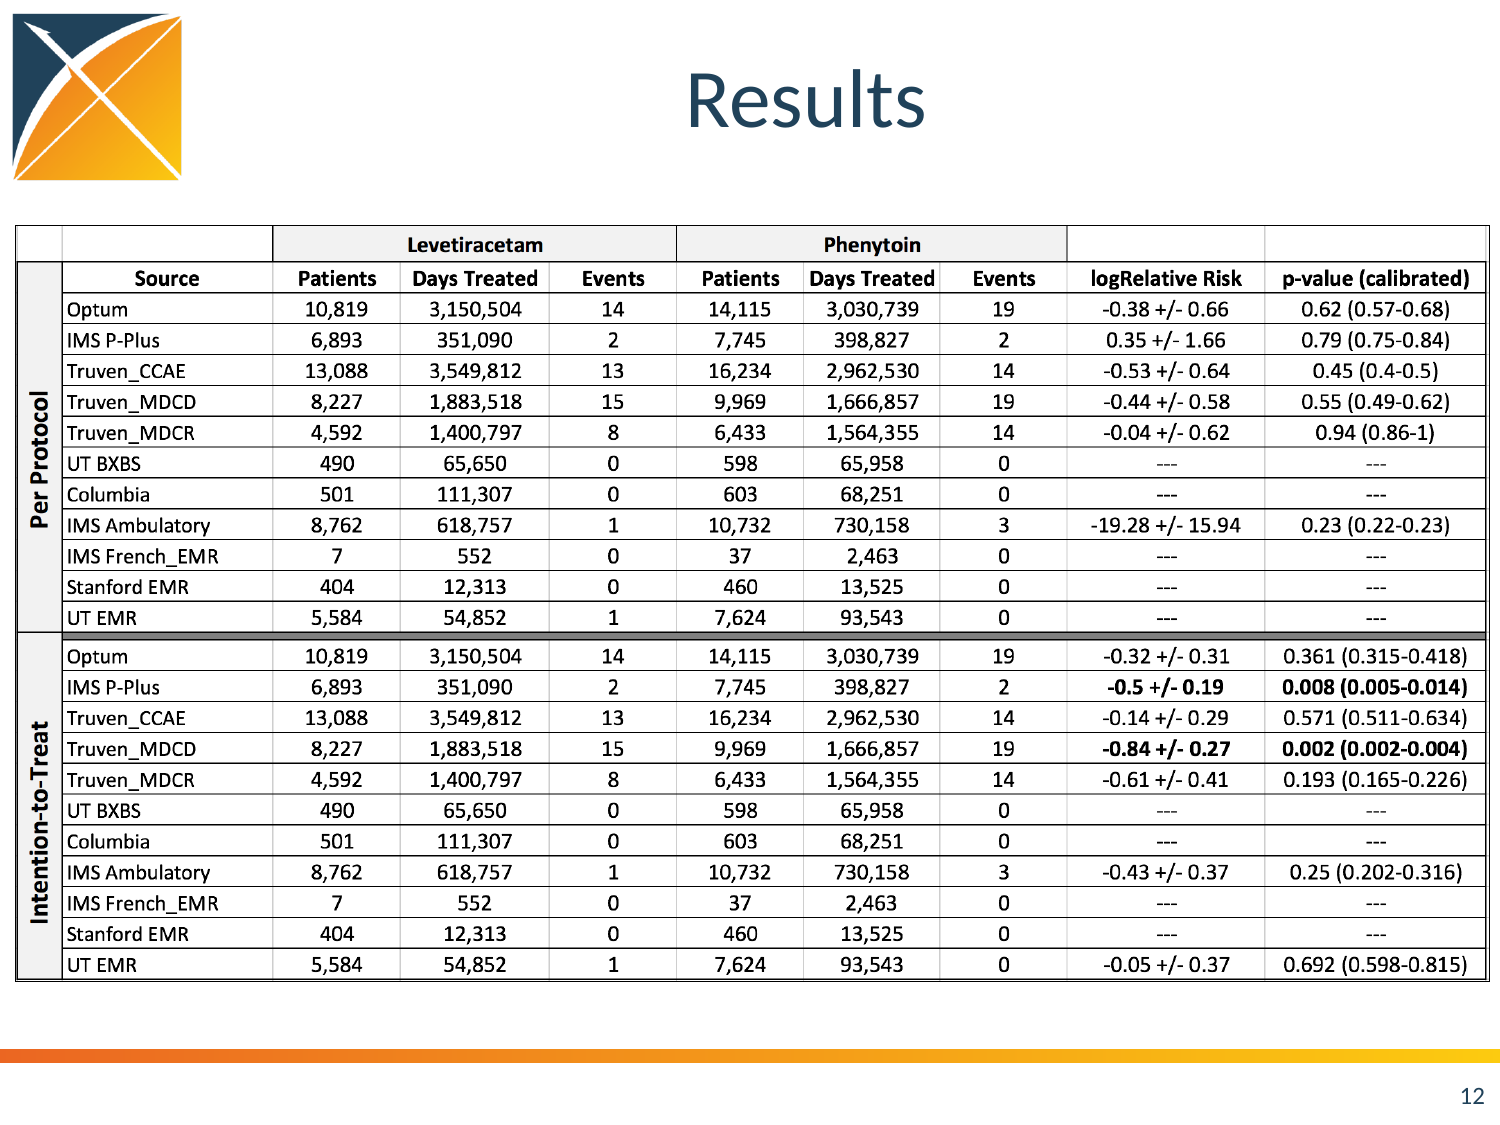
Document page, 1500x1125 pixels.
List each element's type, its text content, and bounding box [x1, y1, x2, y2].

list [15, 225, 1490, 982]
title Results [187, 24, 1425, 163]
slide_number 12 [1149, 1065, 1500, 1125]
picture [0, 0, 206, 200]
